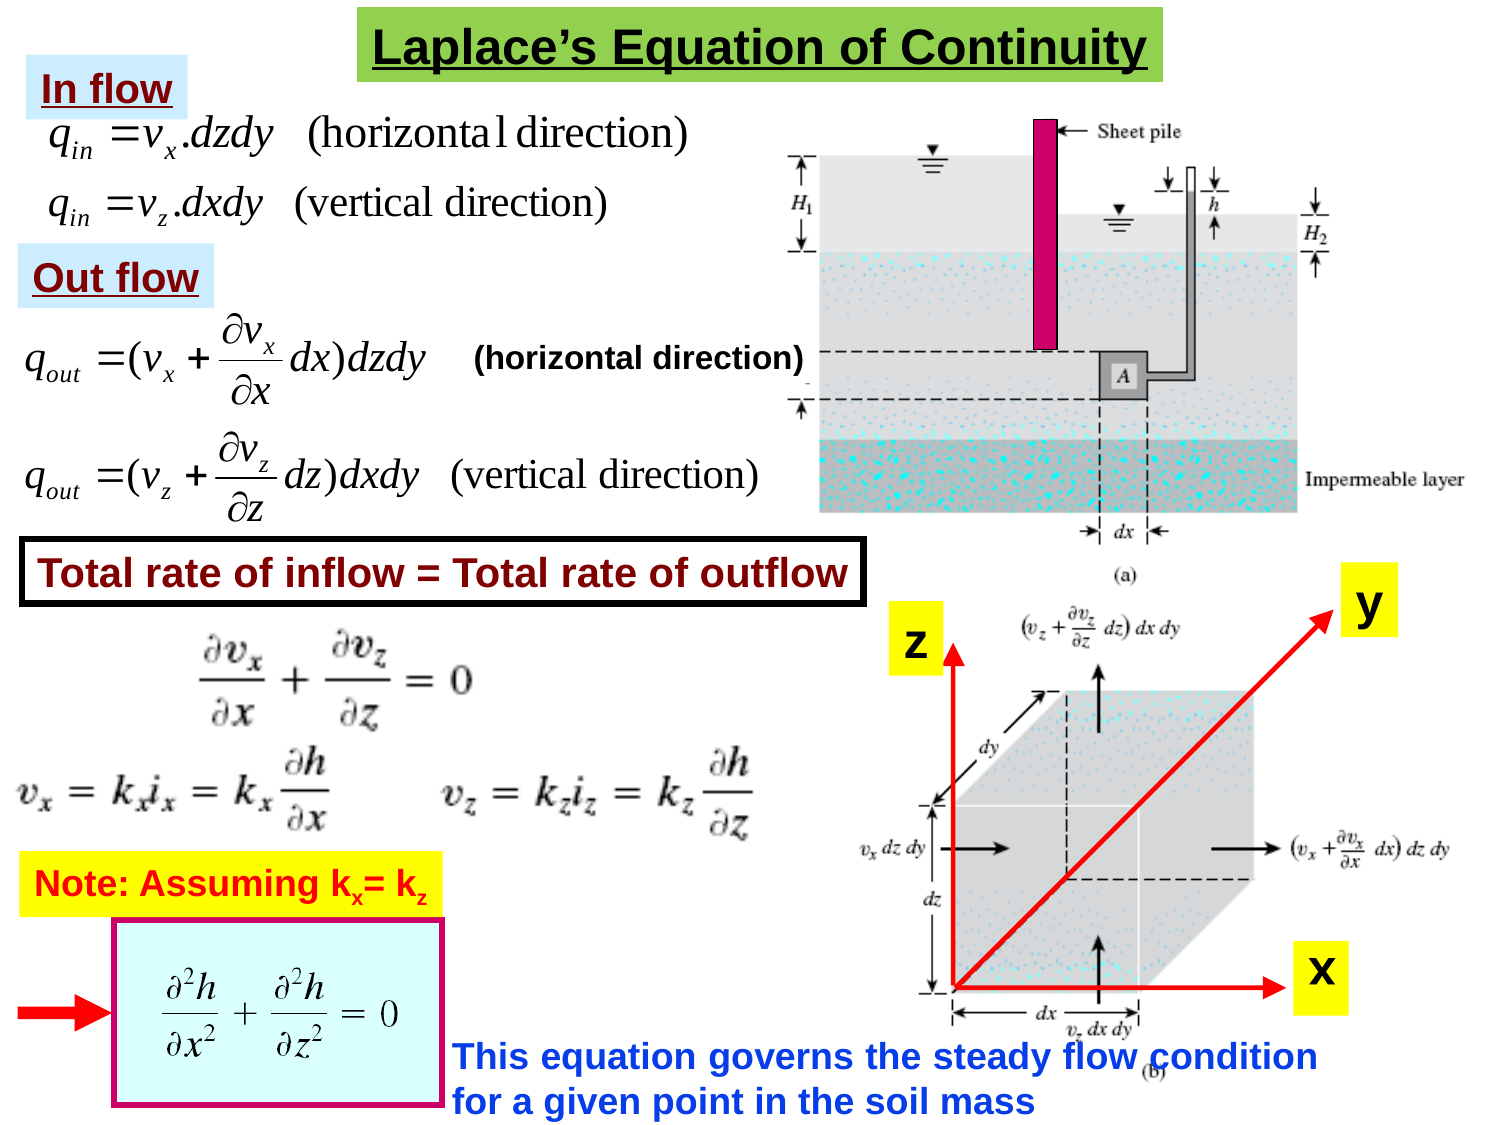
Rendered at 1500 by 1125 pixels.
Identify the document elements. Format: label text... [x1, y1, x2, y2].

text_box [17, 302, 786, 415]
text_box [41, 101, 704, 171]
picture [116, 923, 440, 1103]
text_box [17, 420, 774, 532]
text_box Total rate of inflow = Total rate of outflow [22, 540, 840, 604]
picture [761, 96, 1477, 591]
picture [0, 616, 776, 850]
text_box Laplace’s Equation of Continuity [357, 7, 1163, 82]
picture [844, 597, 1466, 1092]
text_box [41, 172, 621, 238]
text_box In flow [25, 54, 188, 120]
text_box This equation governs the steady flow condition for a given point in the soil mass [437, 1024, 1334, 1125]
text_box Out flow [17, 243, 215, 301]
text_box [17, 1006, 111, 1020]
text_box Note: Assuming kx= kz [19, 851, 443, 918]
